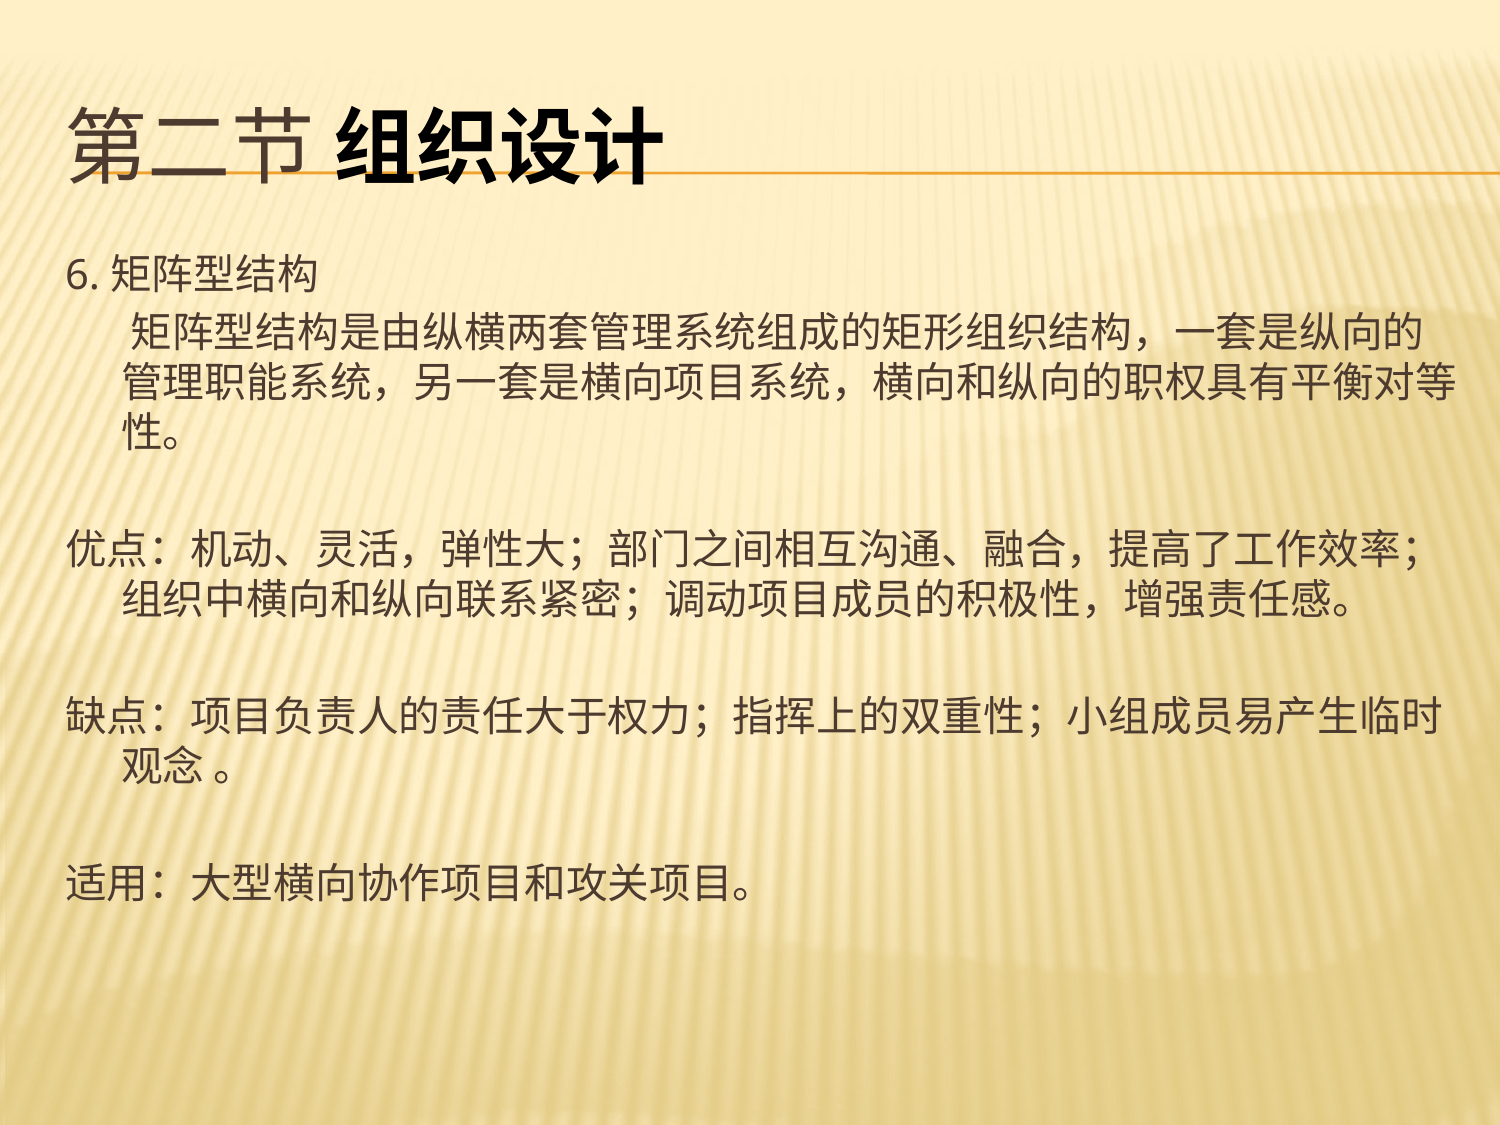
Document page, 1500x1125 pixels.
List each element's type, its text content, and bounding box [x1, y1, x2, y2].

list 6.矩阵型结构 矩阵型结构是由纵横两套管理系统组成的矩形组织结构，一套是纵向的管理职能系统，另一套是横向项目系统，横向和纵向的职权具有平衡对等性。 优点：机动、灵活，弹性大；部门之间相互沟通、融合，提高了工作效率；组织中横向和纵向联系紧密；调动项目成员的积极性，增强责任感。 缺点：项目负责人的责任大于权力；指挥上的双重性；小组成员易产生临时观念 。 适用：大型横向协作项目和攻关项目。 [49, 240, 1476, 1020]
title 第二节 组织设计 [50, 75, 1475, 213]
